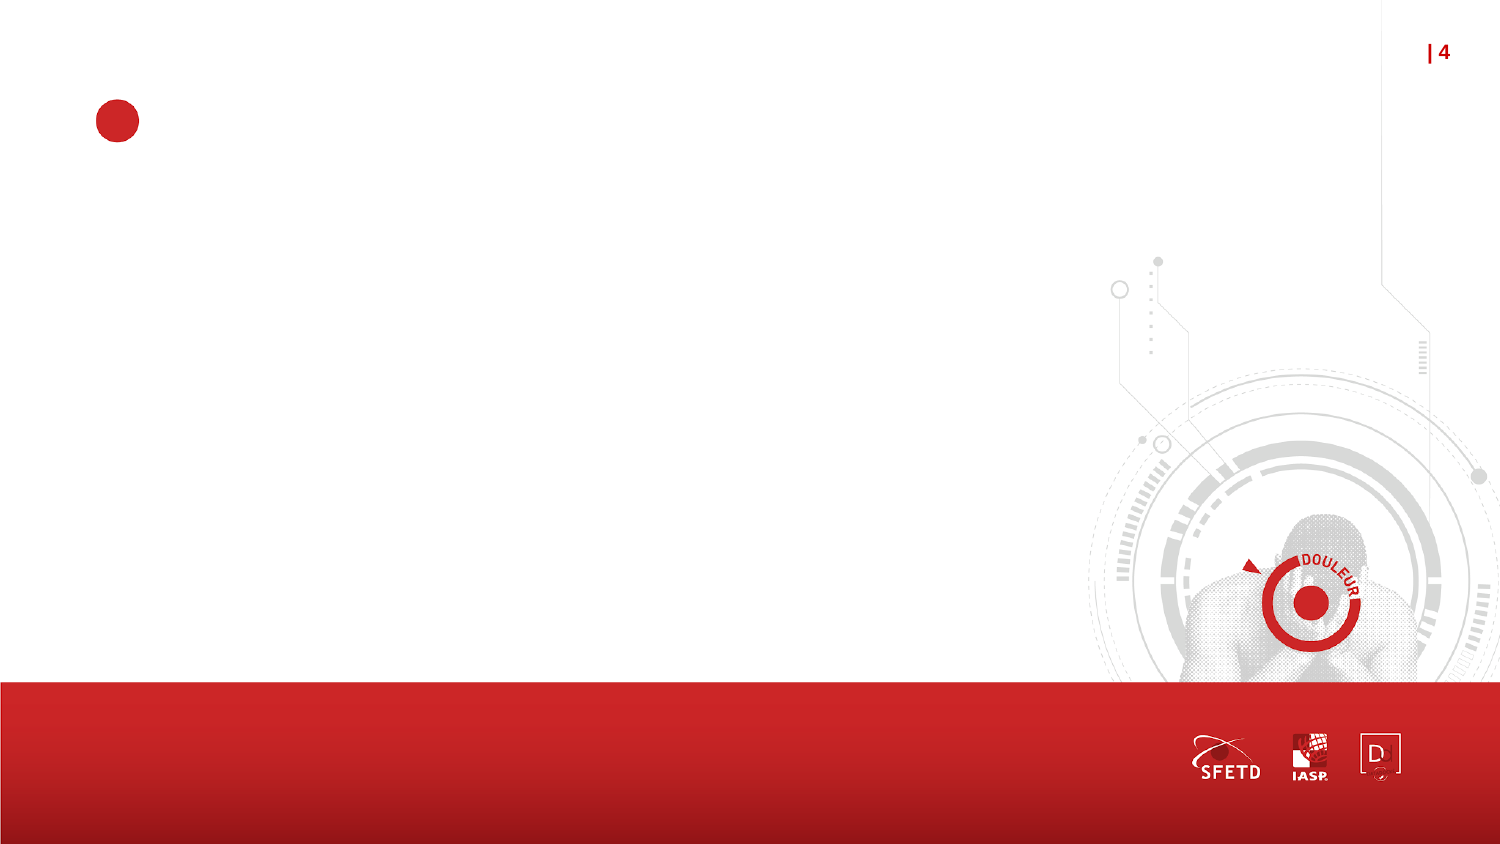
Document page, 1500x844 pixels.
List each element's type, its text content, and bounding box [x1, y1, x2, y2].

picture [0, 0, 1500, 844]
slide_number | ‹#› [1355, 32, 1465, 70]
